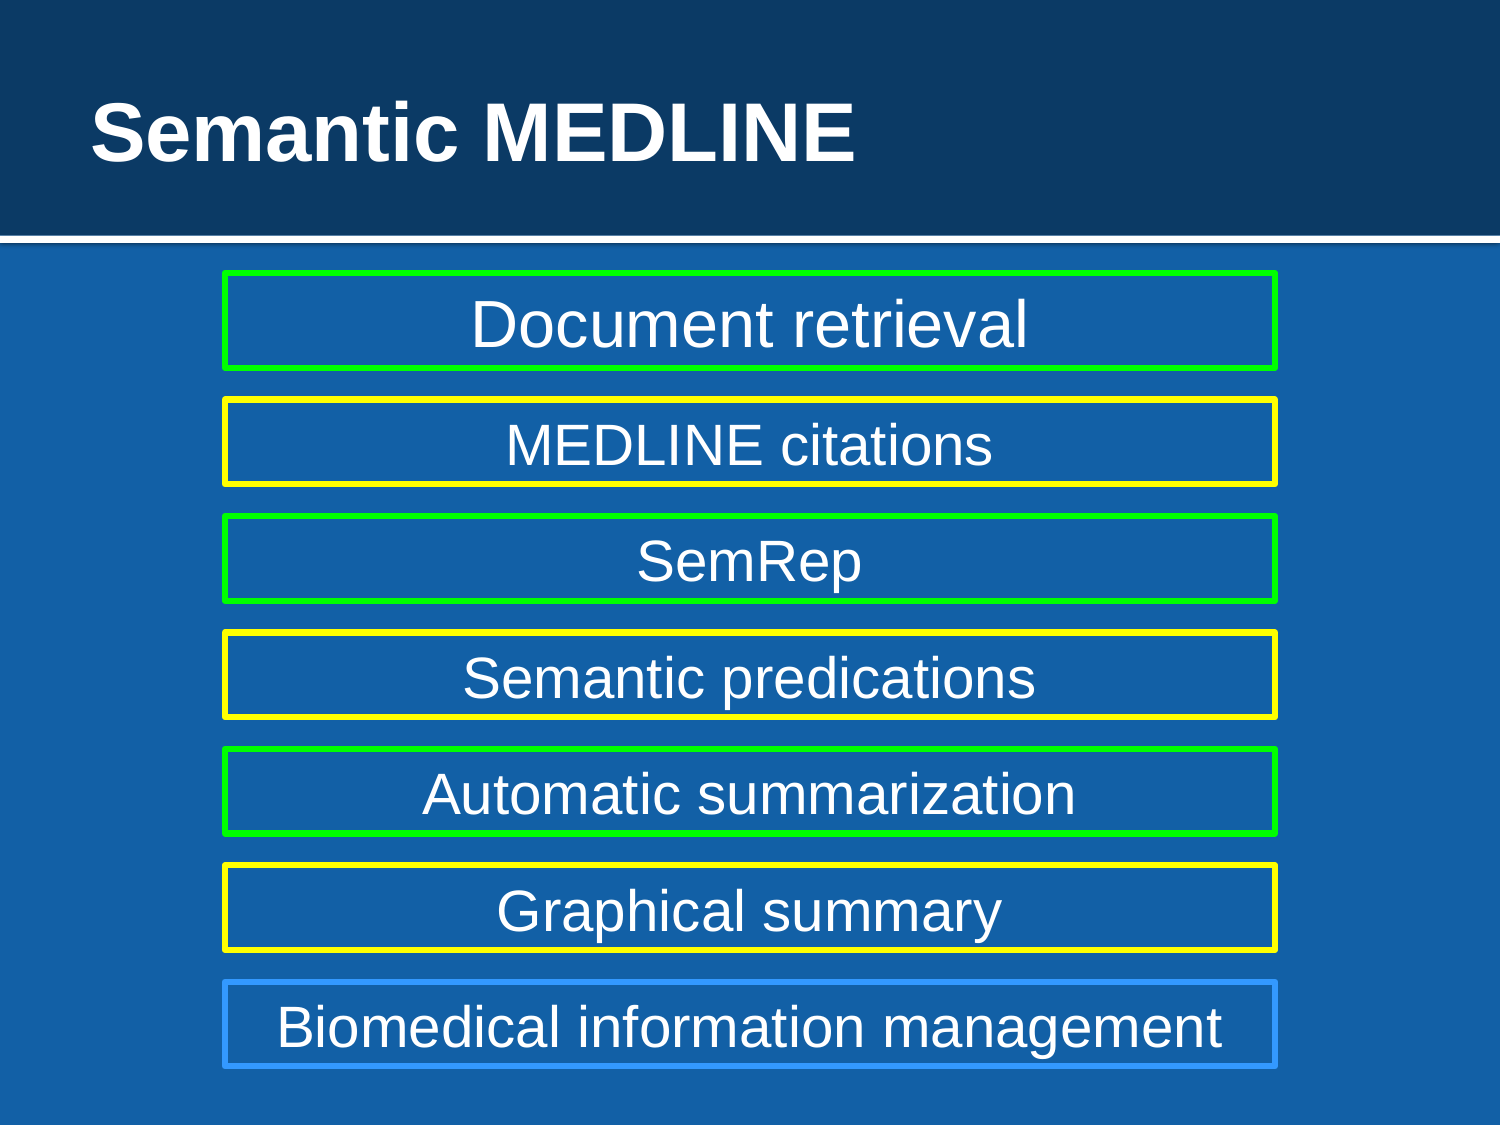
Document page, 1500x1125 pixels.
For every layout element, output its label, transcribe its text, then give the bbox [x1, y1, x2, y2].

text_box SemRep [224, 516, 1275, 601]
text_box Automatic summarization [224, 748, 1275, 834]
title Semantic MEDLINE [75, 25, 1425, 231]
text_box Biomedical information management [224, 981, 1275, 1067]
text_box Graphical summary [224, 865, 1275, 950]
text_box Document retrieval [224, 273, 1275, 368]
text_box Semantic predications [224, 632, 1275, 718]
text_box MEDLINE citations [224, 399, 1275, 485]
